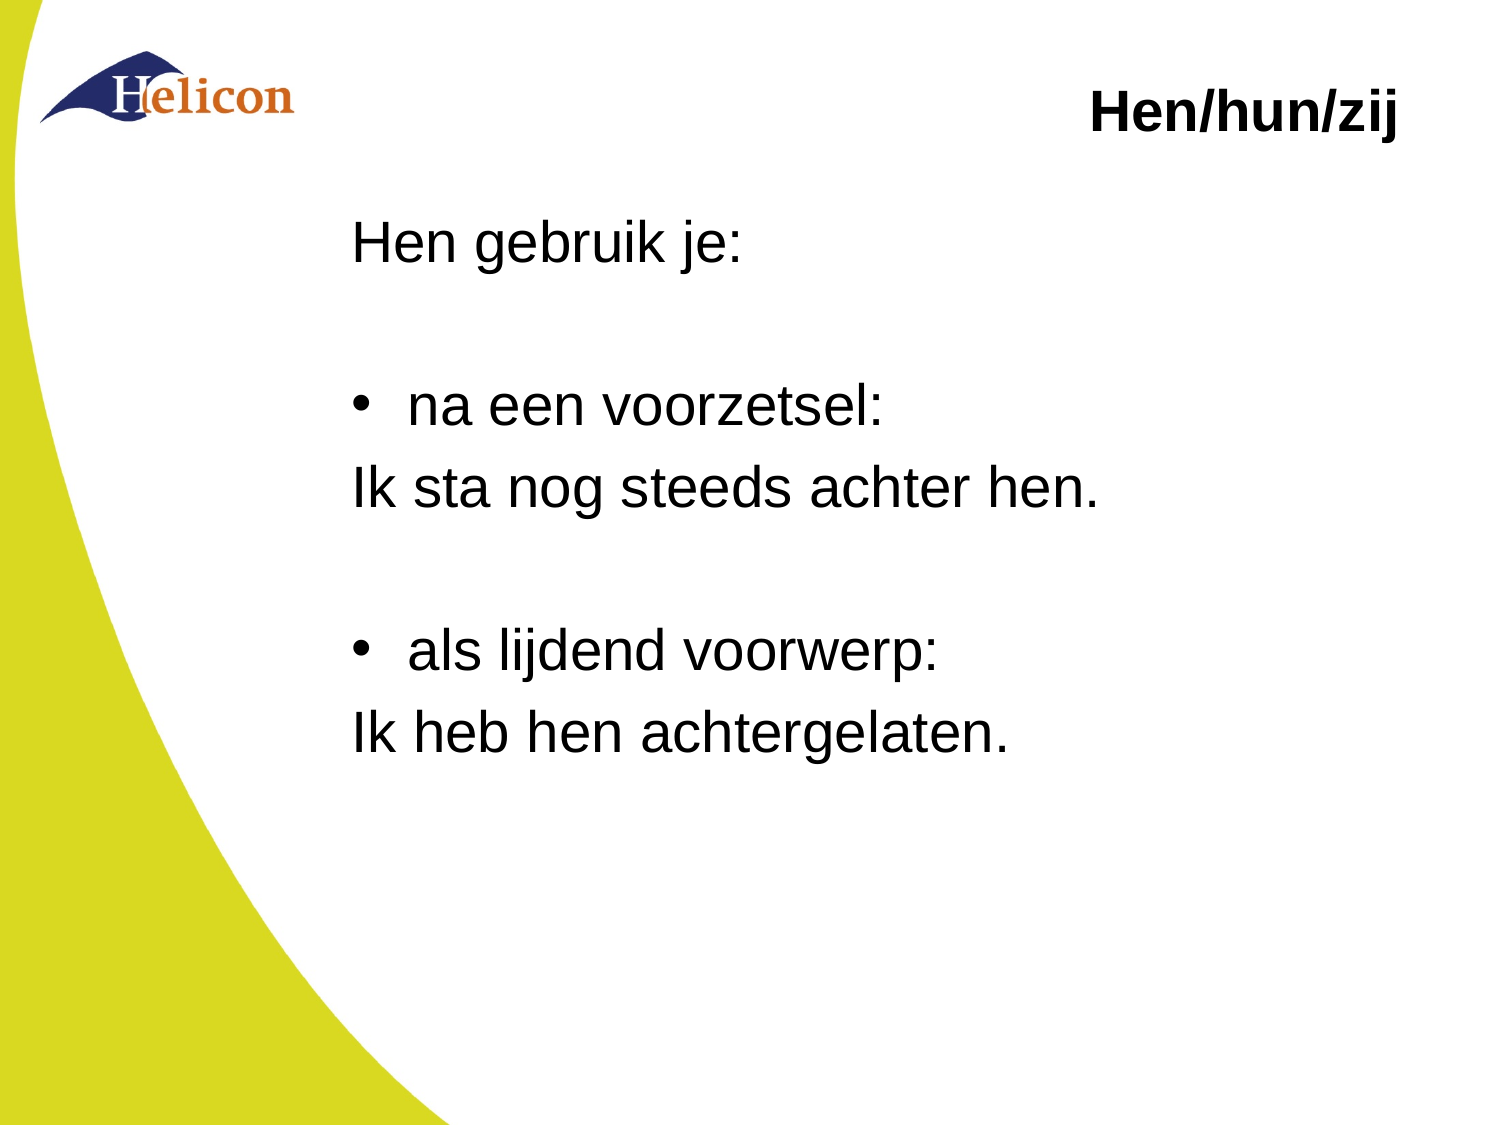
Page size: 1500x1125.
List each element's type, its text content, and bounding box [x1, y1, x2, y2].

list Hen gebruik je: na een voorzetsel: Ik sta nog steeds achter hen. als lijdend voorwerp: Ik heb hen achtergelaten. [336, 196, 1425, 1005]
title Hen/hun/zij [324, 54, 1415, 161]
picture [0, 0, 1500, 1125]
